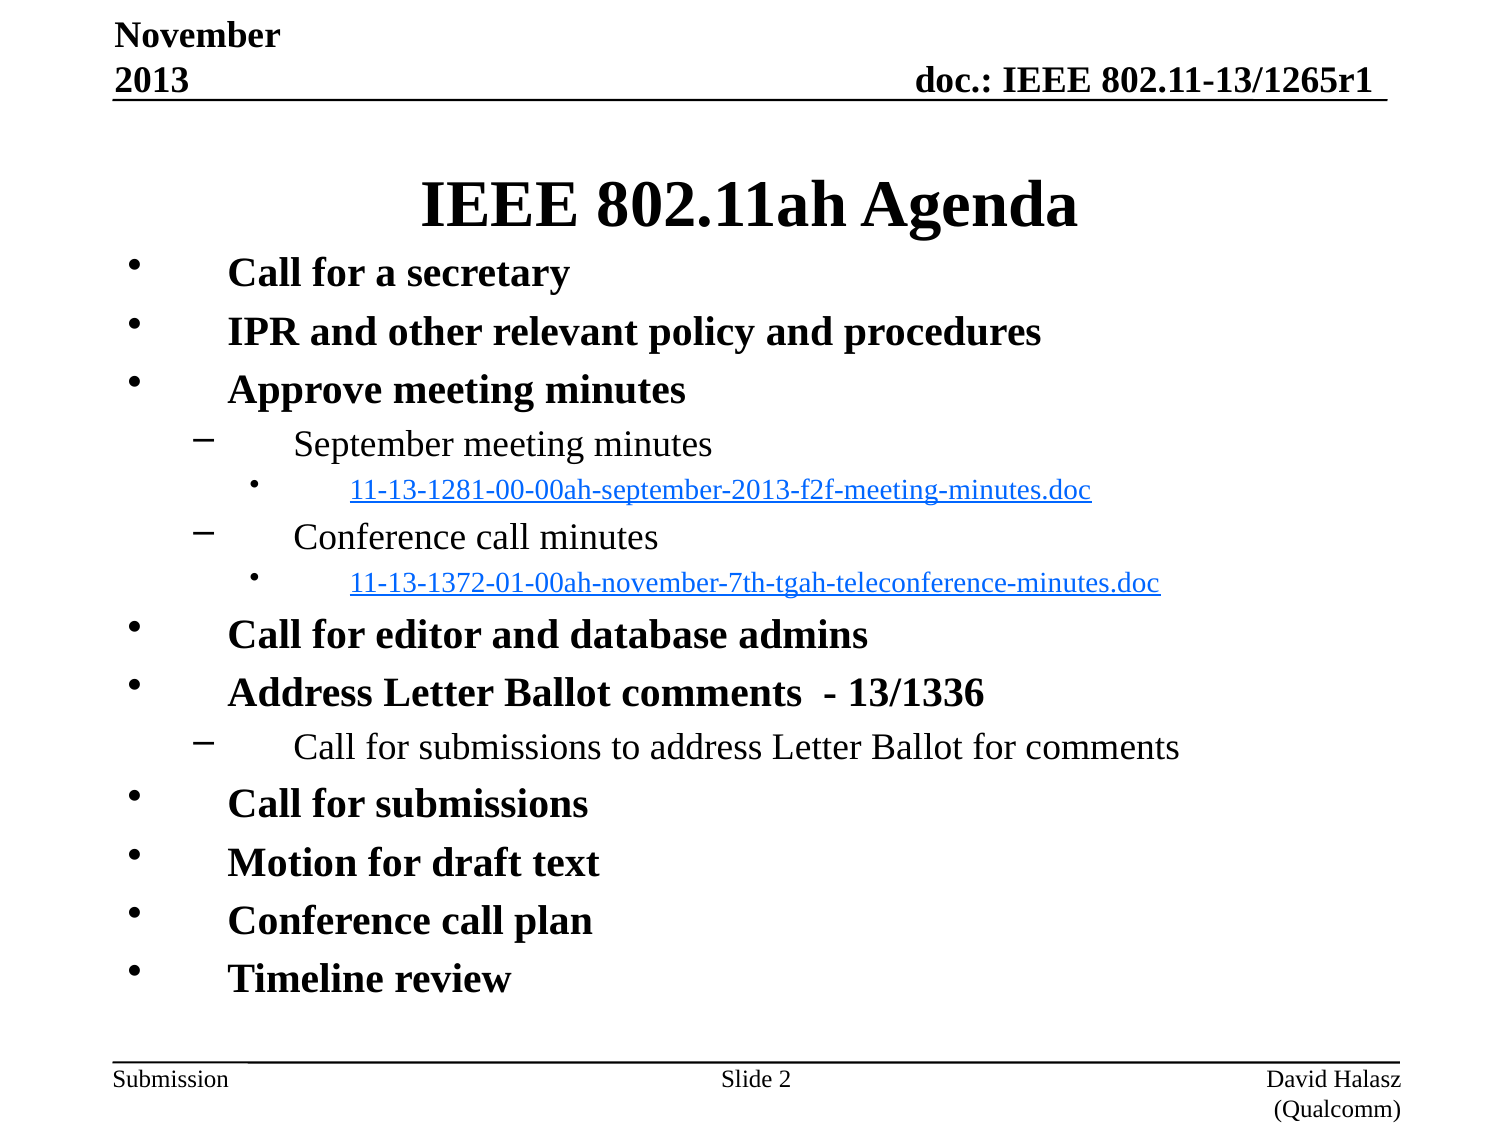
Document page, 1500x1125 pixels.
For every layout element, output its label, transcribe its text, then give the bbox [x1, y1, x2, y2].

slide_number Slide 2 [712, 1061, 800, 1093]
list Call for a secretary IPR and other relevant policy and procedures Approve meeting minutes September meeting minutes 11-13-1281-00-00ah-september-2013-f2f-meeting-minutes.doc Conference call minutes 11-13-1372-01-00ah-november-7th-tgah-teleconference-minutes.doc Call for editor and database admins Address Letter Ballot comments - 13/1336 Call for submissions to address Letter Ballot for comments Call for submissions Motion for draft text Conference call plan Timeline review [112, 237, 1388, 1026]
footer David Halasz (Qualcomm) [1264, 1061, 1402, 1093]
title IEEE 802.11ah Agenda [112, 112, 1388, 237]
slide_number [114, 54, 333, 101]
